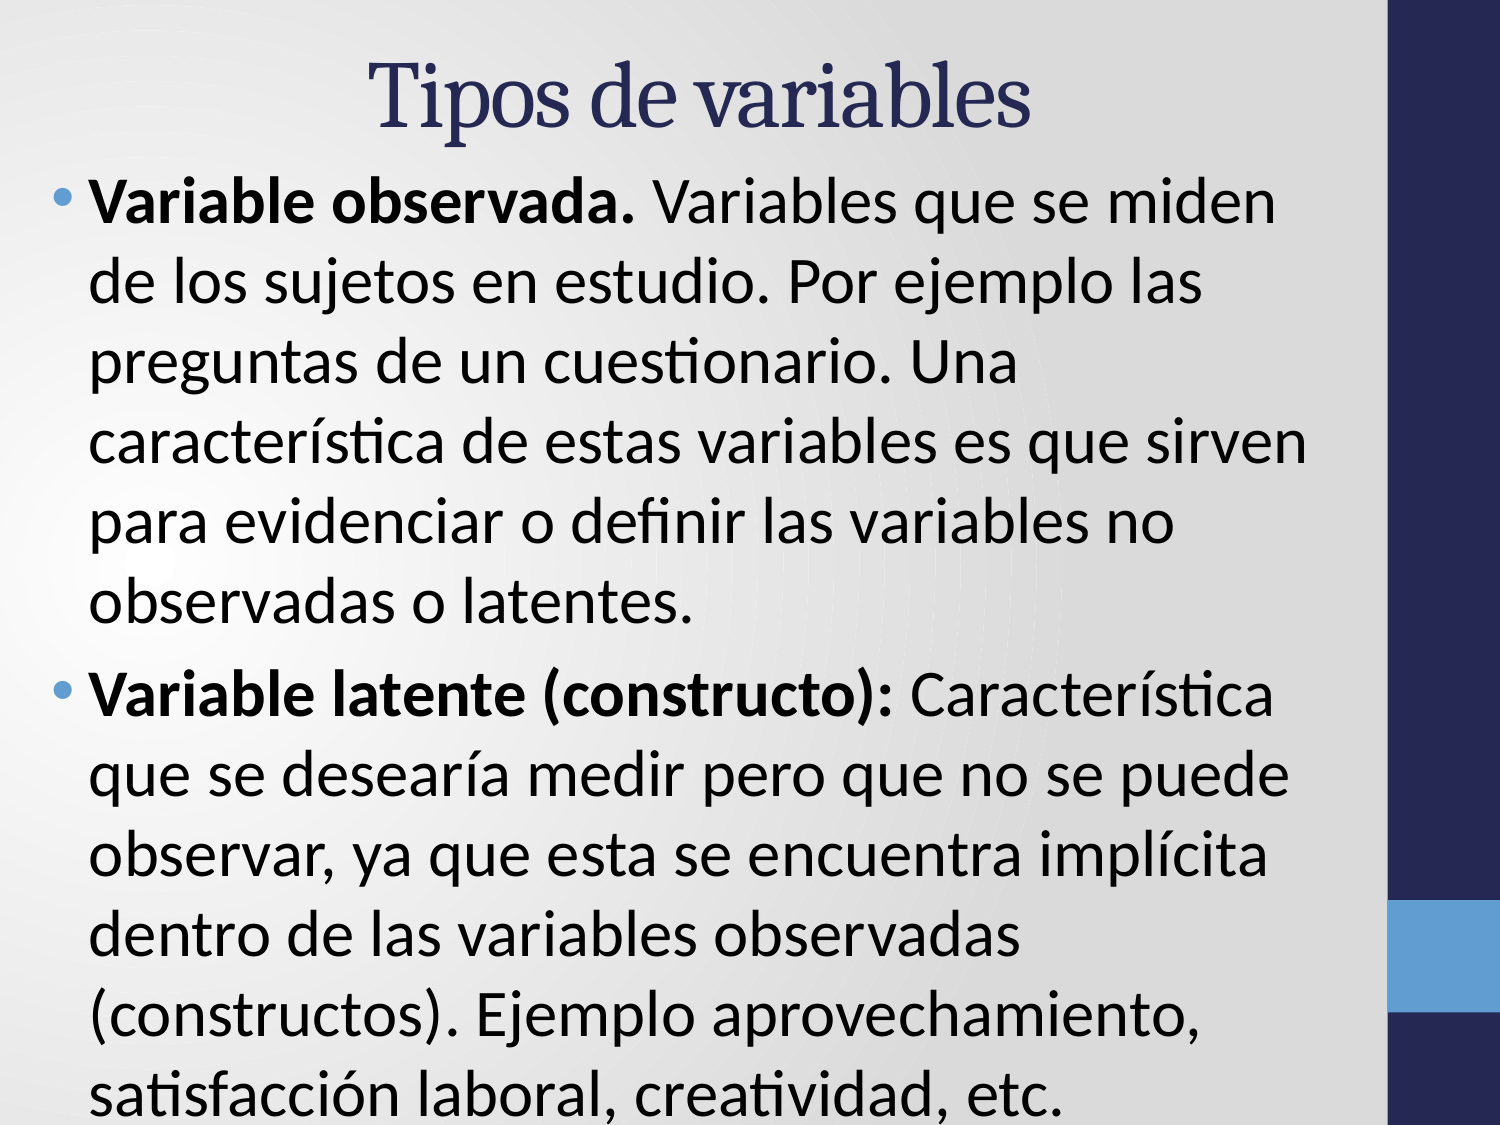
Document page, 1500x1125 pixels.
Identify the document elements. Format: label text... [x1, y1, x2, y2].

list Variable observada. Variables que se miden de los sujetos en estudio. Por ejemplo las preguntas de un cuestionario. Una característica de estas variables es que sirven para evidenciar o definir las variables no observadas o latentes. Variable latente (constructo): Característica que se desearía medir pero que no se puede observar, ya que esta se encuentra implícita dentro de las variables observadas (constructos). Ejemplo aprovechamiento, satisfacción laboral, creatividad, etc. [17, 149, 1377, 1106]
title Tipos de variables [75, 0, 1325, 149]
